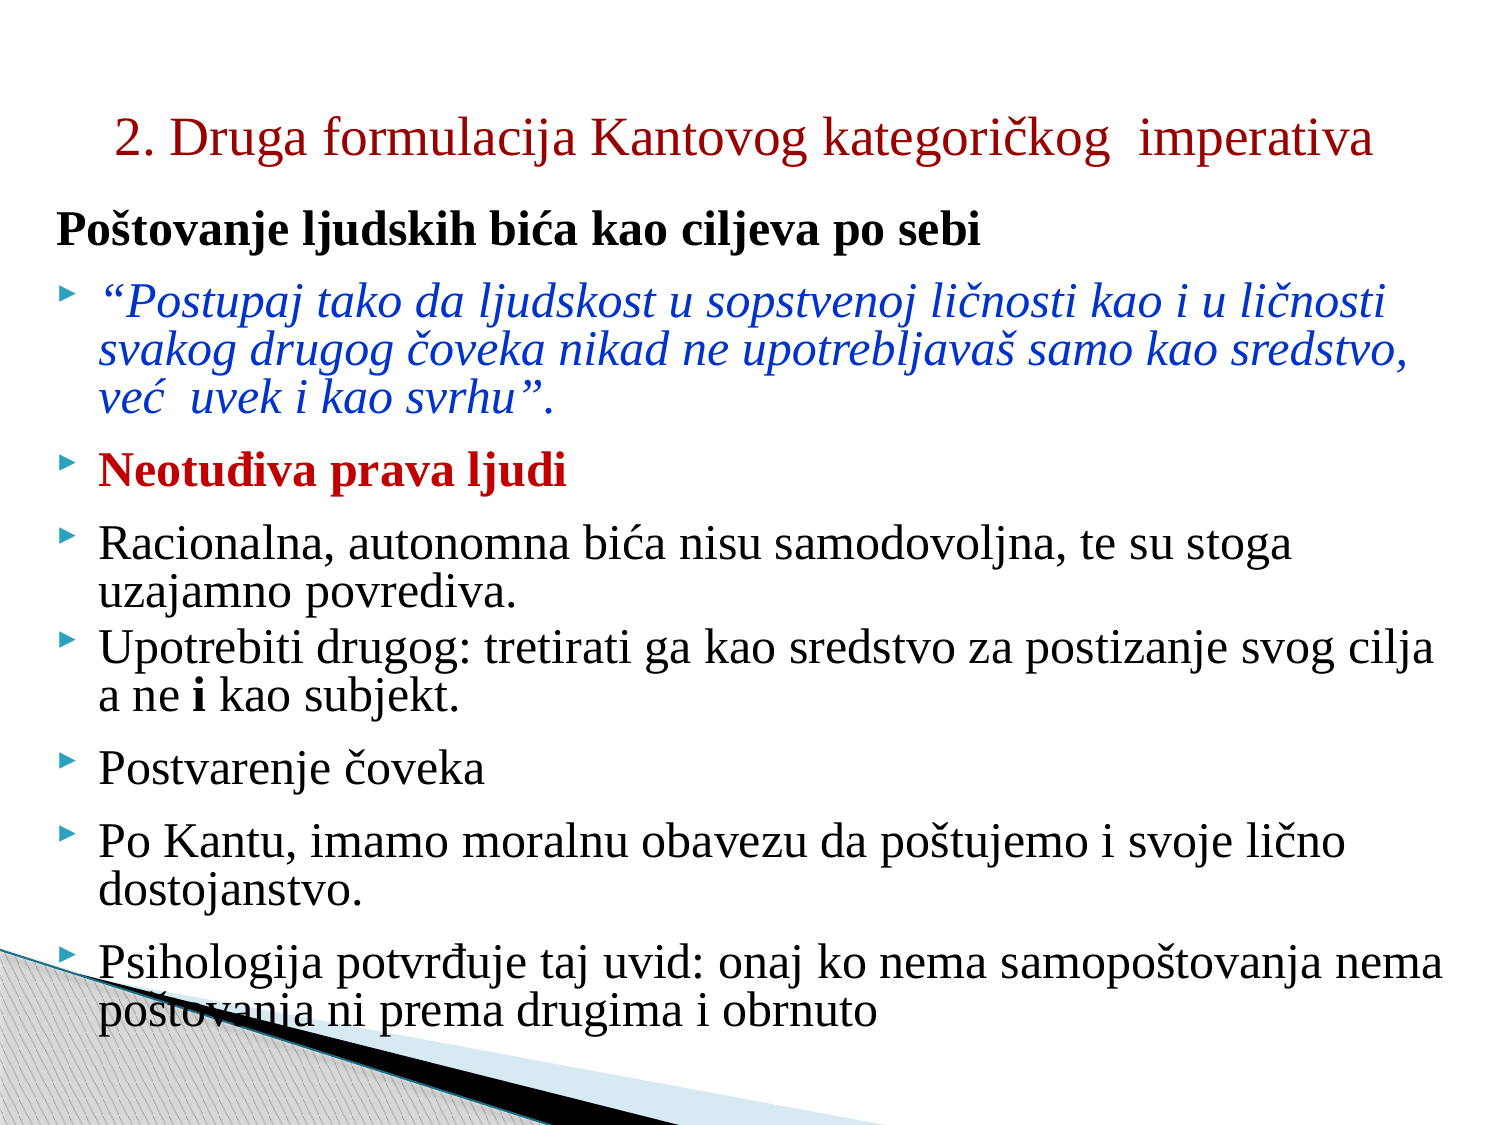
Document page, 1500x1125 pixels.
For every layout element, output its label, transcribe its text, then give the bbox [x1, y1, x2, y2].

title 2. Druga formulacija Kantovog kategoričkog imperativa [70, 35, 1421, 198]
list Poštovanje ljudskih bića kao ciljeva po sebi “Postupaj tako da ljudskost u sopstvenoj ličnosti kao i u ličnosti svakog drugog čoveka nikad ne upotrebljavaš samo kao sredstvo, već uvek i kao svrhu”. Neotuđiva prava ljudi Racionalna, autonomna bića nisu samodovoljna, te su stoga uzajamno povrediva. Upotrebiti drugog: tretirati ga kao sredstvo za postizanje svog cilja a ne i kao subjekt. Postvarenje čoveka Po Kantu, imamo moralnu obavezu da poštujemo i svoje lično dostojanstvo. Psihologija potvrđuje taj uvid: onaj ko nema samopoštovanja nema poštovanja ni prema drugima i obrnuto [23, 198, 1466, 1071]
